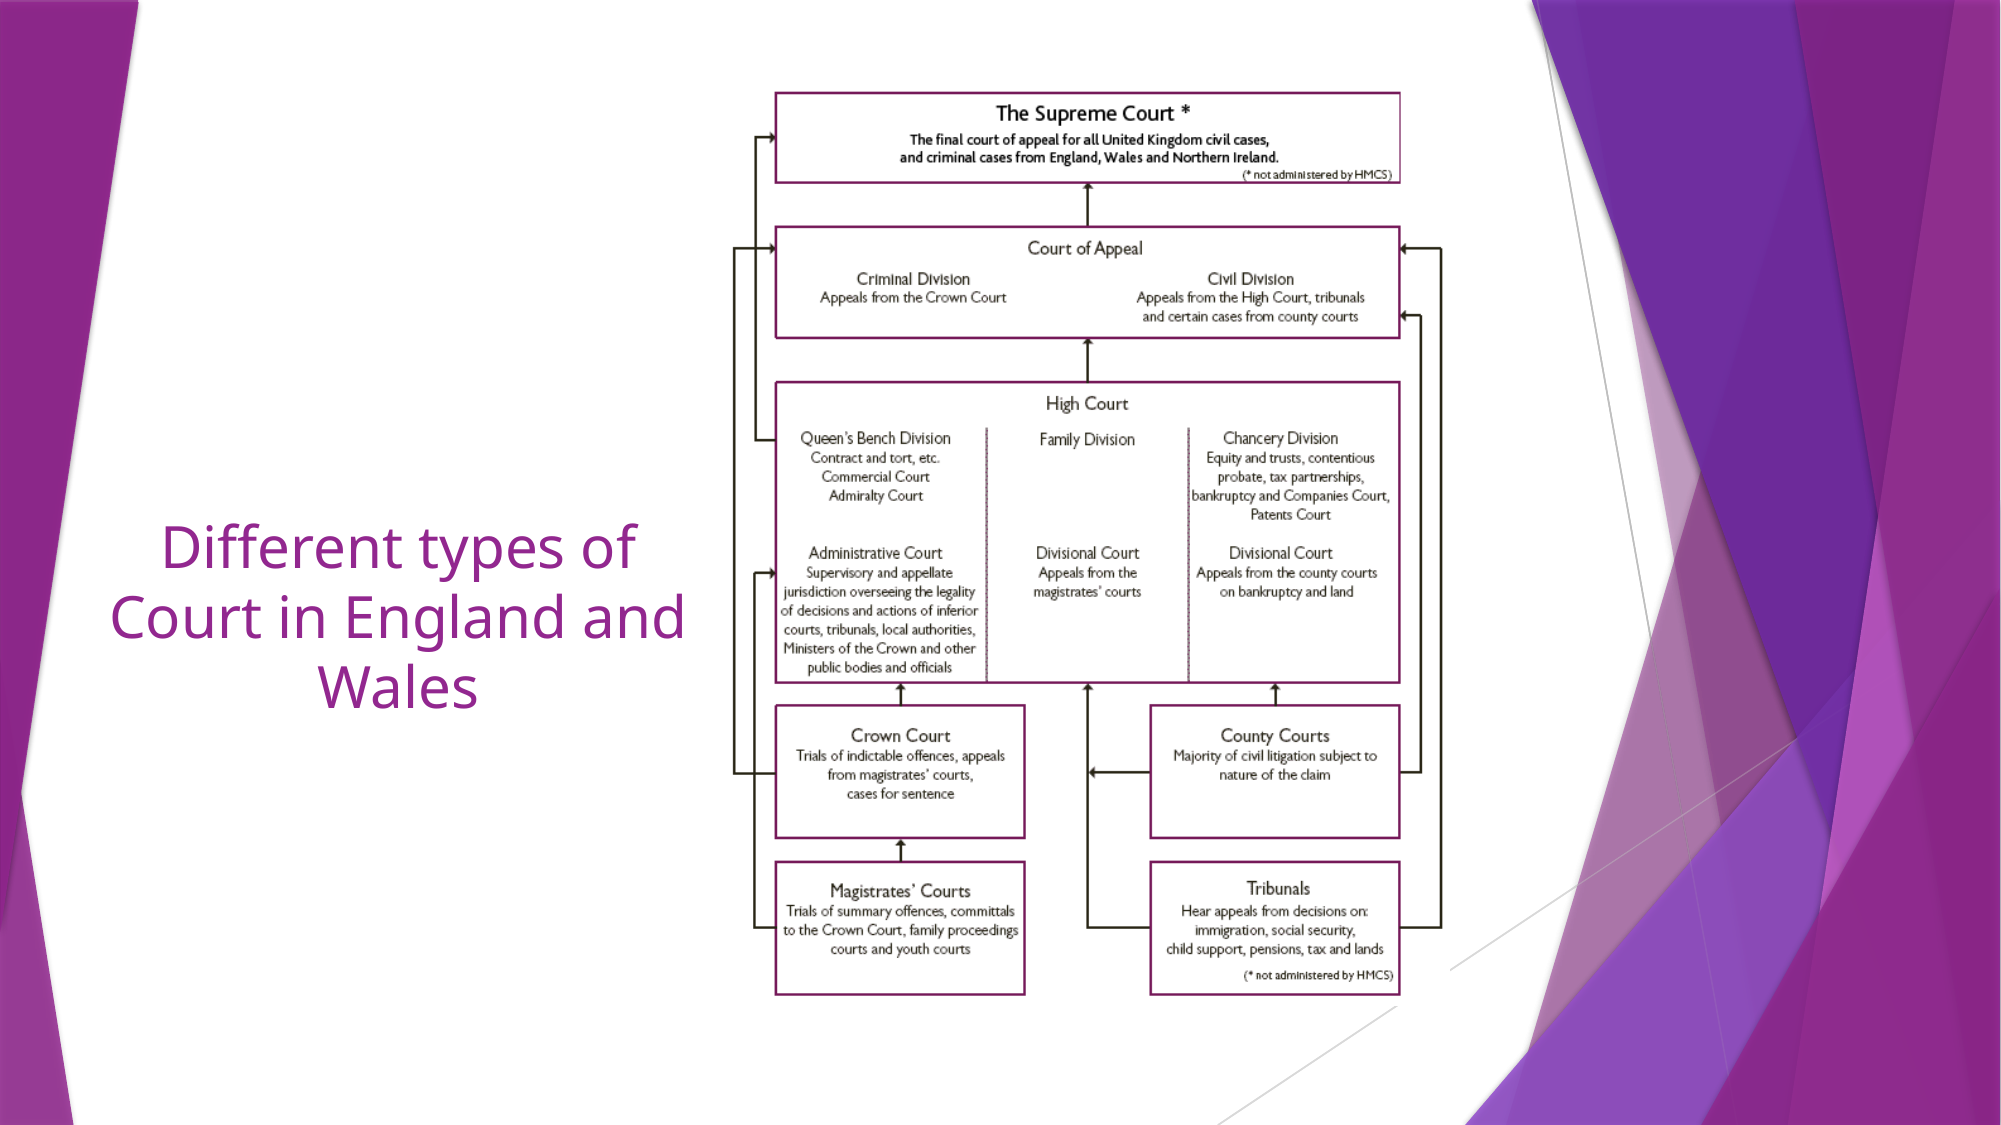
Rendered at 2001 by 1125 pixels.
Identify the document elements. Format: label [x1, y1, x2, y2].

list [722, 82, 1451, 1007]
text_box [0, 0, 2000, 1125]
